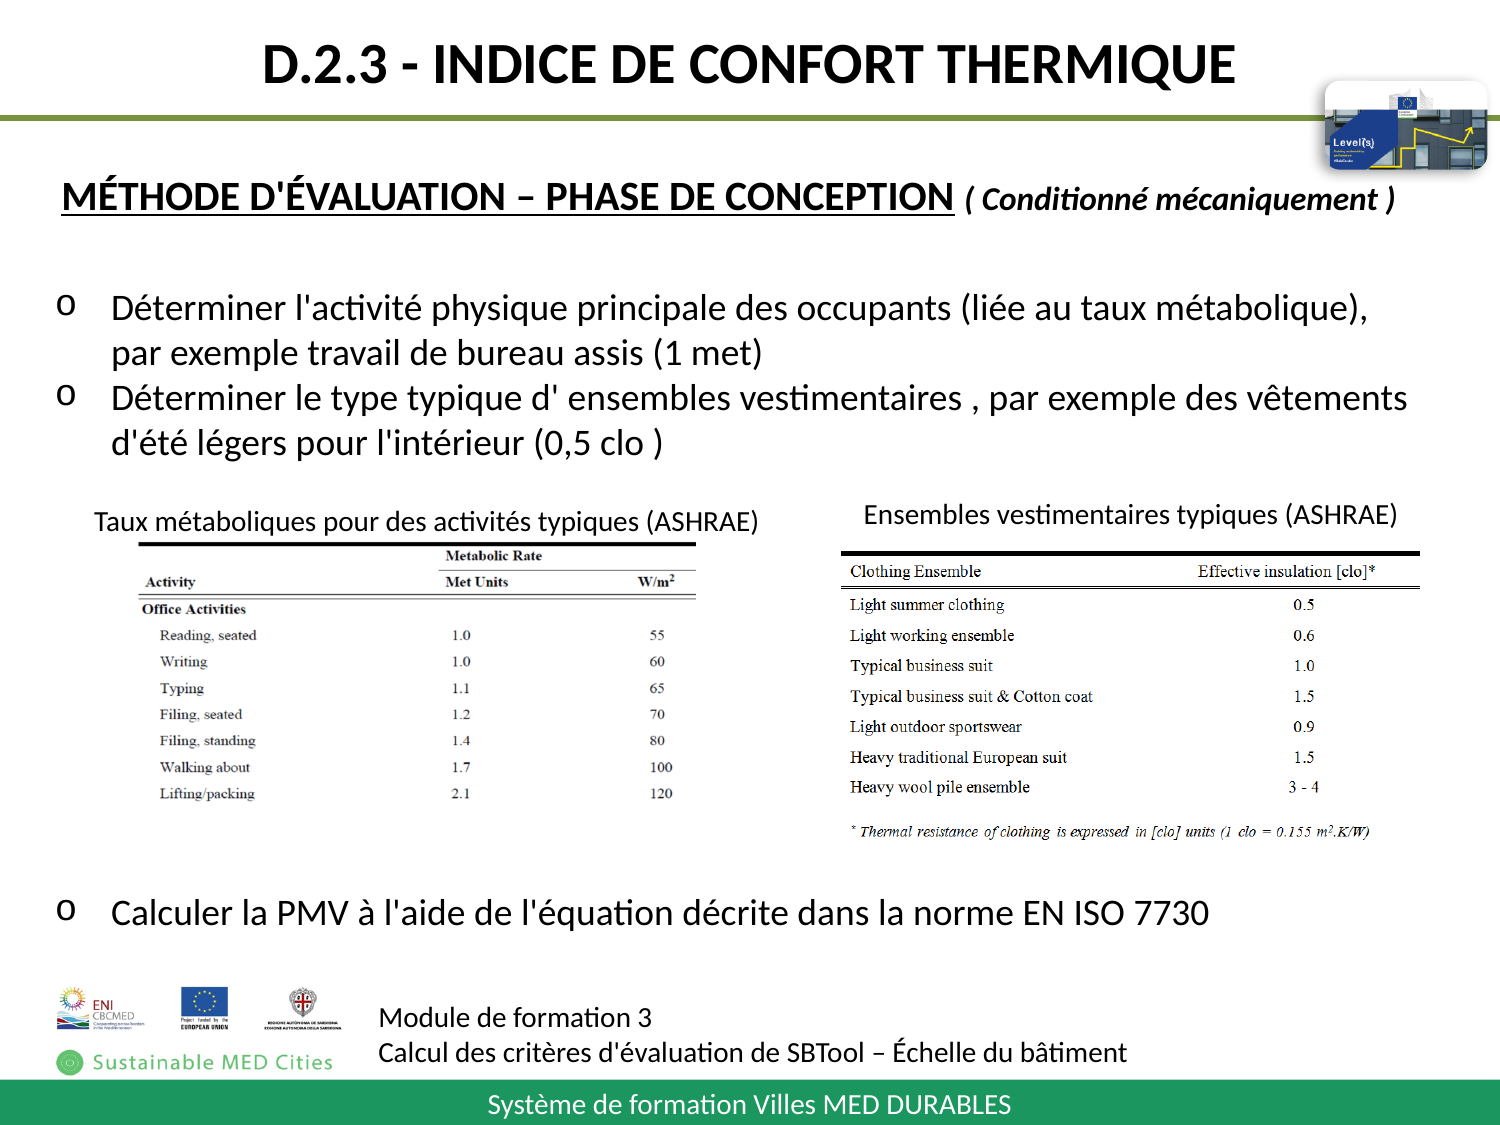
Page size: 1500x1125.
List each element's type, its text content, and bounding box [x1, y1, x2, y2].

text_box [836, 487, 1426, 845]
text_box MÉTHODE D'ÉVALUATION – PHASE DE CONCEPTION ( Conditionné mécaniquement ) [46, 161, 1500, 352]
picture [1324, 80, 1488, 170]
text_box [74, 494, 780, 805]
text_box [0, 972, 1500, 1125]
title D.2.3 - INDICE DE CONFORT THERMIQUE [0, 2, 1500, 119]
text_box Déterminer l'activité physique principale des occupants (liée au taux métabolique), par exemple travail de bureau assis (1 met) Déterminer le type typique d' ensembles vestimentaires , par exemple des vêtements d'été légers pour l'intérieur (0,5 clo ) Calculer la PMV à l'aide de l'équation décrite dans la norme EN ISO 7730 [0, 275, 1425, 526]
